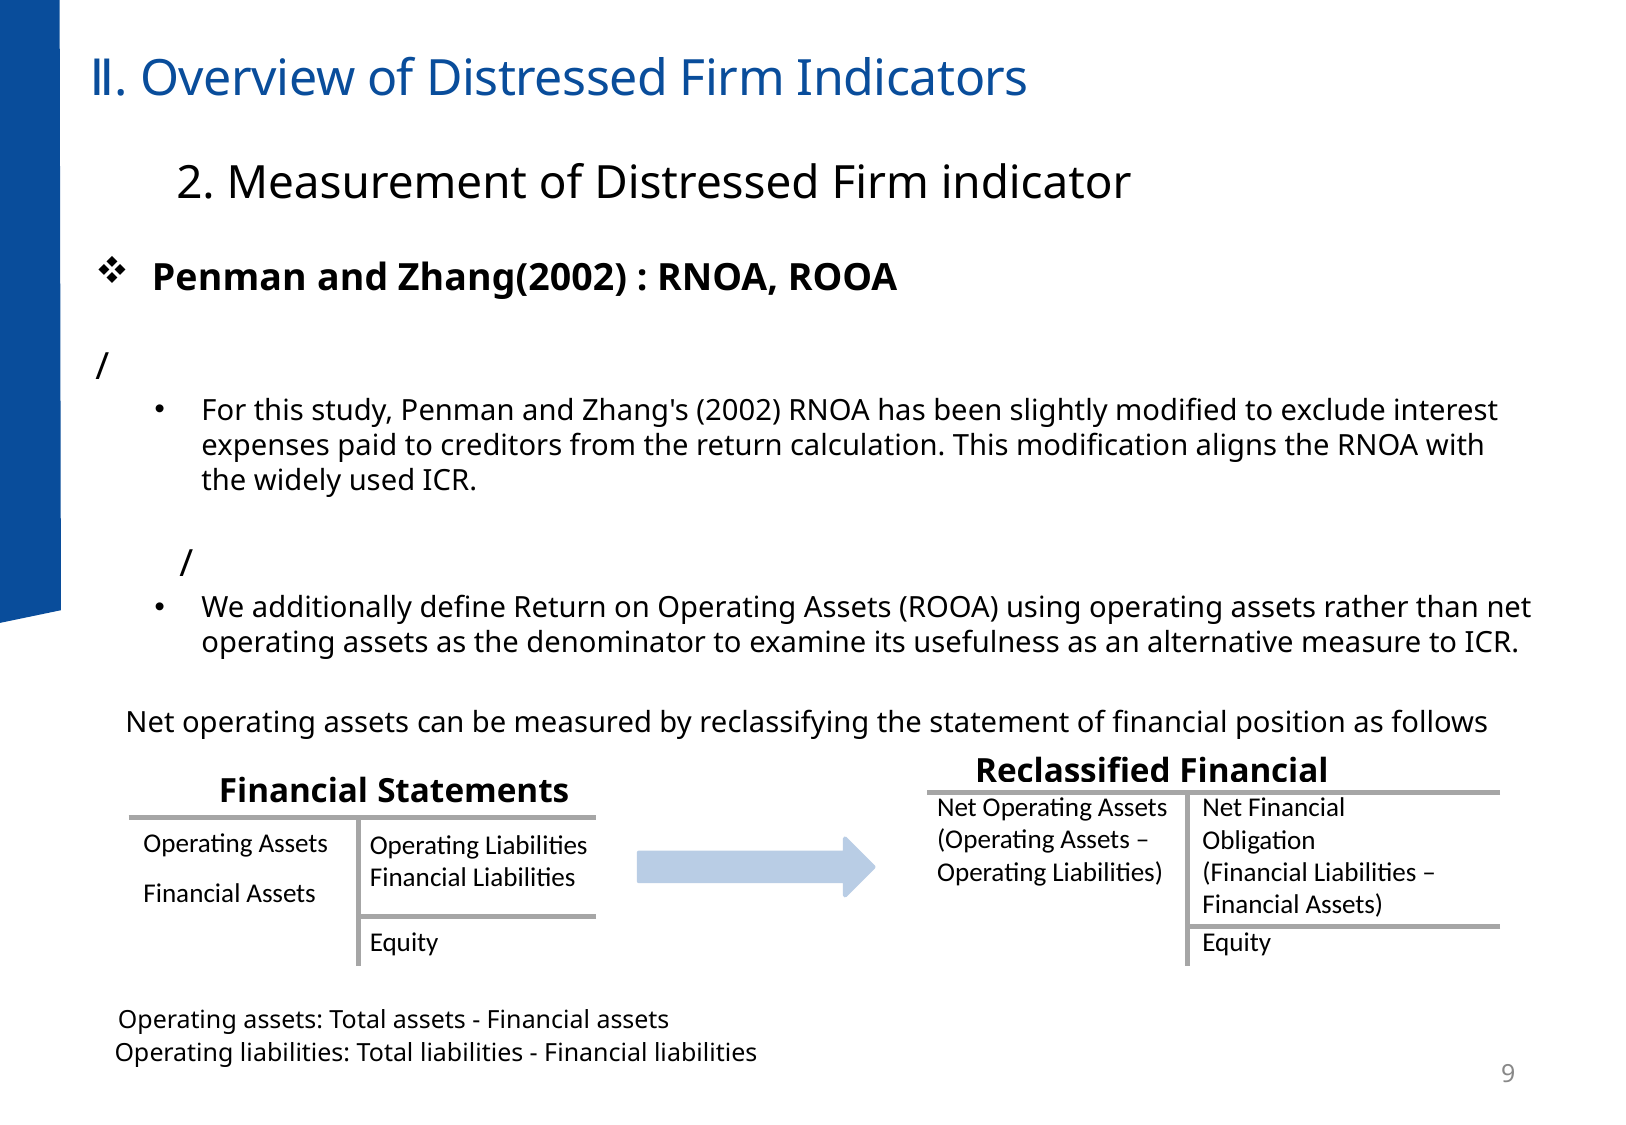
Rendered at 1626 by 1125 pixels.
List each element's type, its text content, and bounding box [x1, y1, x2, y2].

title Ⅱ. Overview of Distressed Firm Indicators [87, 43, 1625, 234]
slide_number 9 [1495, 1074, 1538, 1125]
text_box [128, 742, 1511, 967]
text_box Operating assets: Total assets - Financial assets Operating liabilities: Total liabilities - Financial liabilities [93, 983, 1625, 1074]
